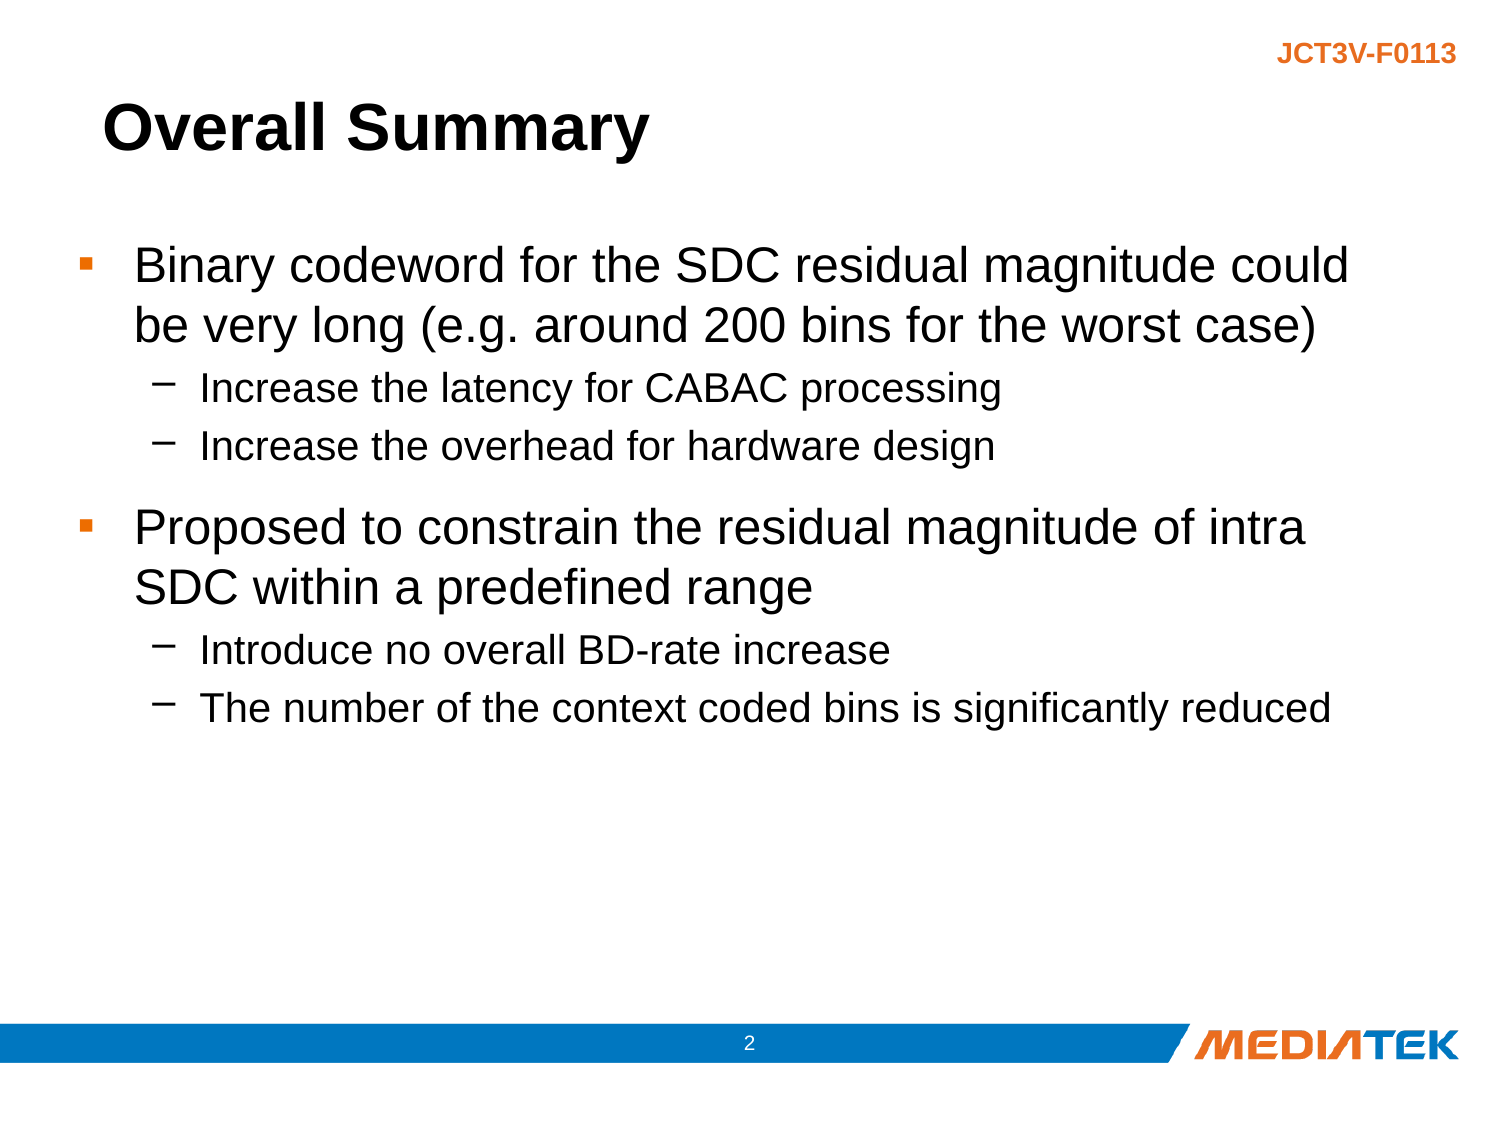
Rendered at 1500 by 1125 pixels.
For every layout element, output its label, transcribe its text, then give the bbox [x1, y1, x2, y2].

slide_number 1 [711, 1022, 789, 1090]
picture [789, 1023, 1459, 1063]
title Overall Summary [87, 46, 1410, 201]
list Binary codeword for the SDC residual magnitude could be very long (e.g. around 200 bins for the worst case) Increase the latency for CABAC processing Increase the overhead for hardware design Proposed to constrain the residual magnitude of intra SDC within a predefined range Introduce no overall BD-rate increase The number of the context coded bins is significantly reduced [62, 224, 1424, 1051]
picture [0, 1023, 711, 1063]
